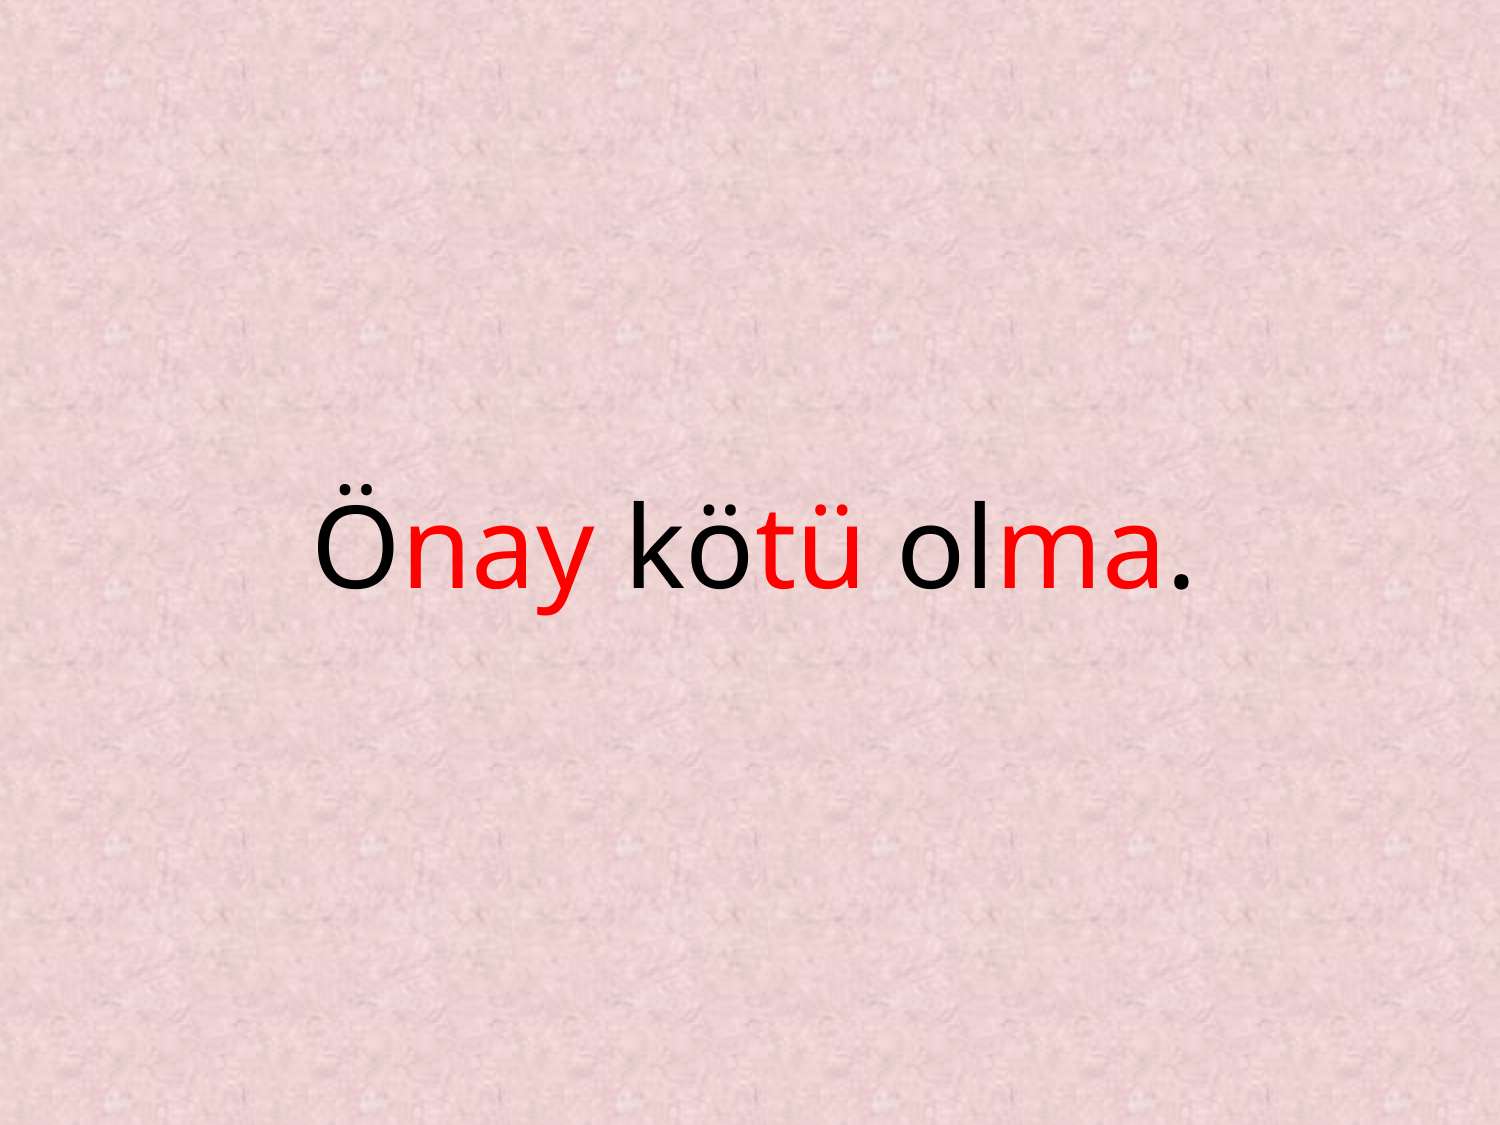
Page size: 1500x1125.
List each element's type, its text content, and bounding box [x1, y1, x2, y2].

title Önay kötü olma. [117, 421, 1393, 663]
